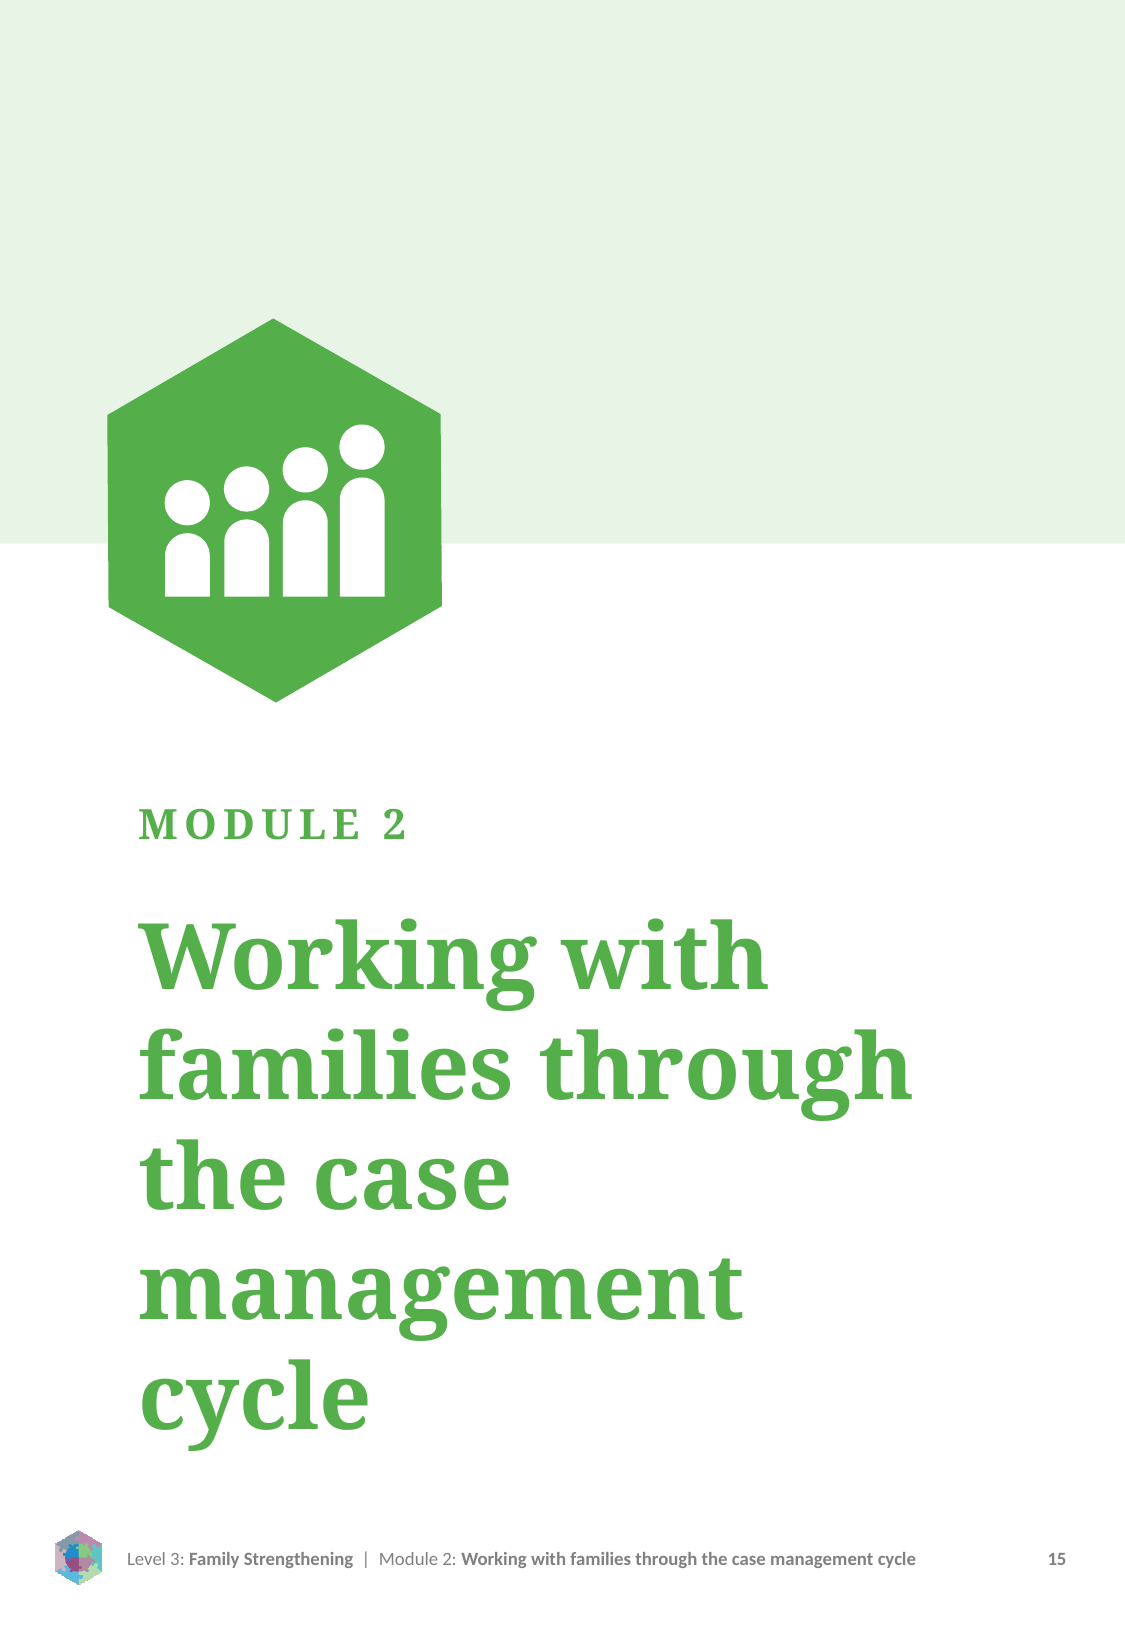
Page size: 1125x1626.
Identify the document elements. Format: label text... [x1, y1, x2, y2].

text_box MODULE 2 Working with families through the case management cycle [123, 790, 954, 1455]
text_box [0, 0, 1125, 545]
text_box [106, 317, 443, 704]
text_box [164, 424, 385, 597]
picture [55, 1530, 102, 1585]
